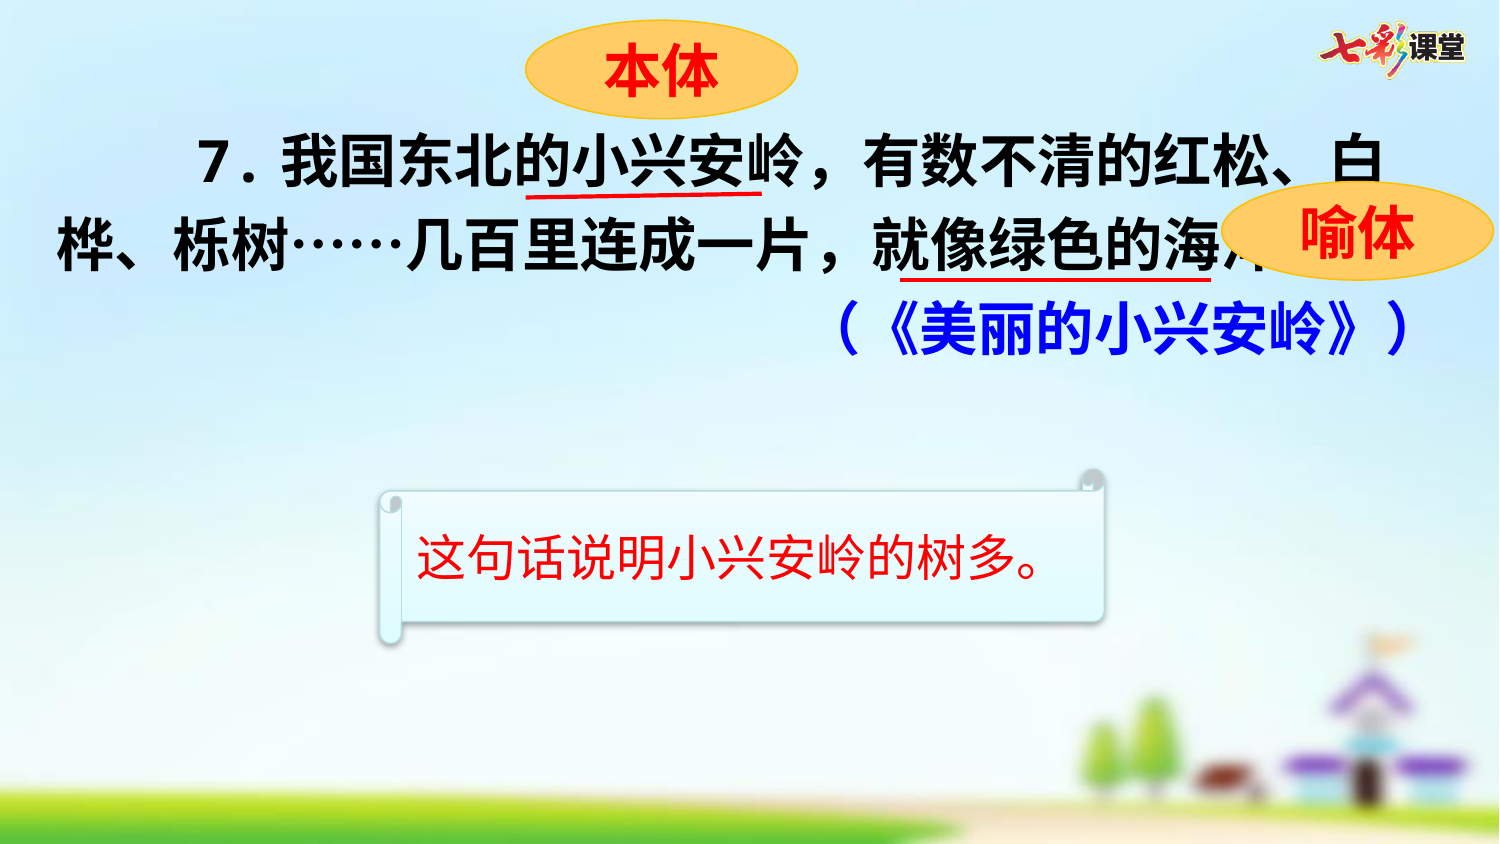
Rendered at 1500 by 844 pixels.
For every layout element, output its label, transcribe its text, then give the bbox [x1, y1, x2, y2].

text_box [525, 193, 763, 198]
text_box 本体 [523, 18, 800, 121]
text_box 喻体 [1219, 179, 1496, 283]
text_box 这句话说明小兴安岭的树多。 [378, 468, 1106, 645]
picture [0, 0, 1499, 844]
text_box 7.我国东北的小兴安岭，有数不清的红松、白桦、栎树……几百里连成一片，就像绿色的海洋。 （《美丽的小兴安岭》） [41, 102, 1459, 454]
